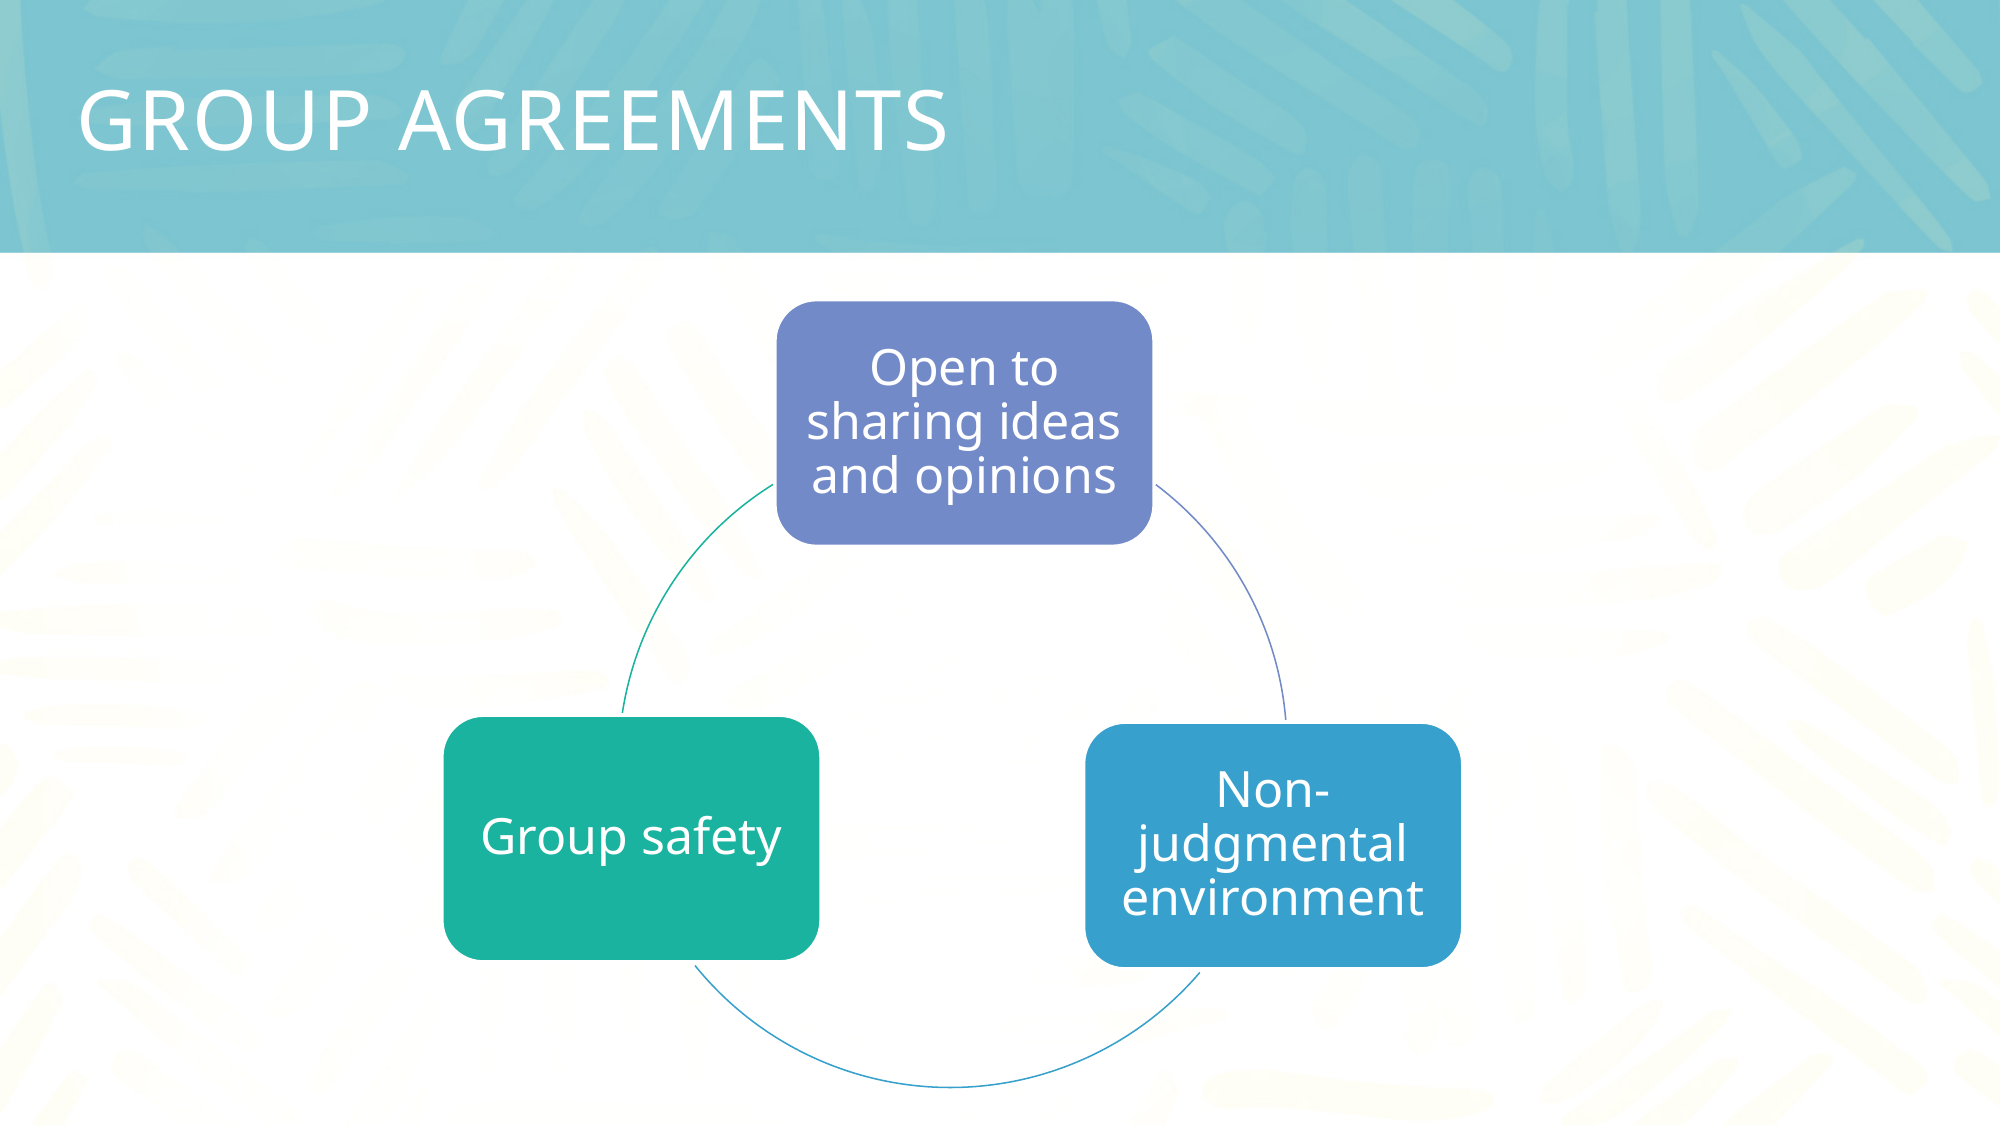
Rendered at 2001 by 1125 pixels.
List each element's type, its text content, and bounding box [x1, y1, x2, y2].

picture [0, 0, 2000, 1125]
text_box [118, 299, 1811, 1125]
title Group agreements [61, 33, 1938, 220]
